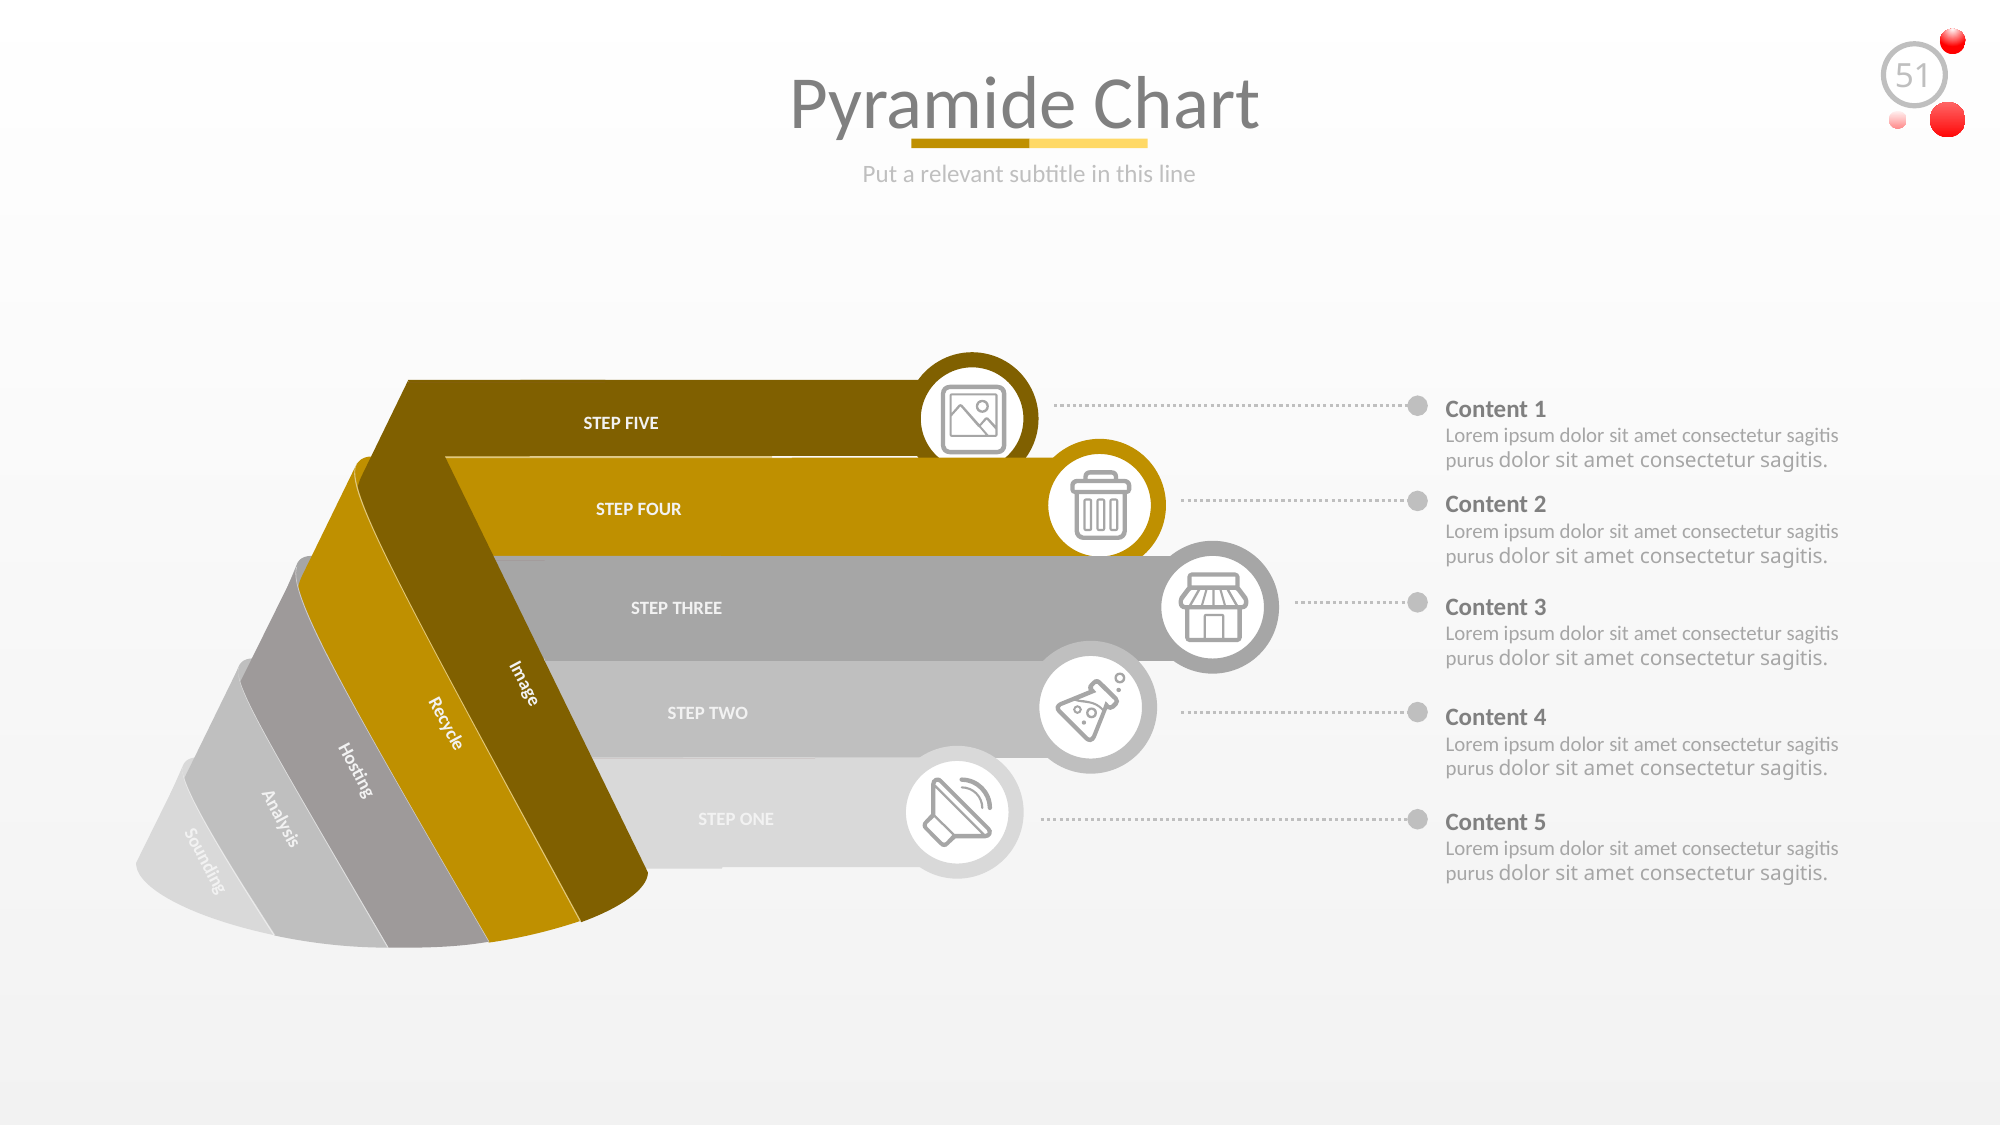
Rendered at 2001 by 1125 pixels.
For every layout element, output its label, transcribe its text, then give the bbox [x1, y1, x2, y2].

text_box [136, 359, 1272, 948]
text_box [1430, 374, 1861, 903]
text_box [911, 138, 1148, 149]
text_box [1040, 405, 1418, 820]
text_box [188, 644, 546, 914]
text_box Pyramide Chart [597, 1, 1454, 152]
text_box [1876, 28, 1966, 138]
text_box Put a relevant subtitle in this line [792, 142, 1267, 202]
